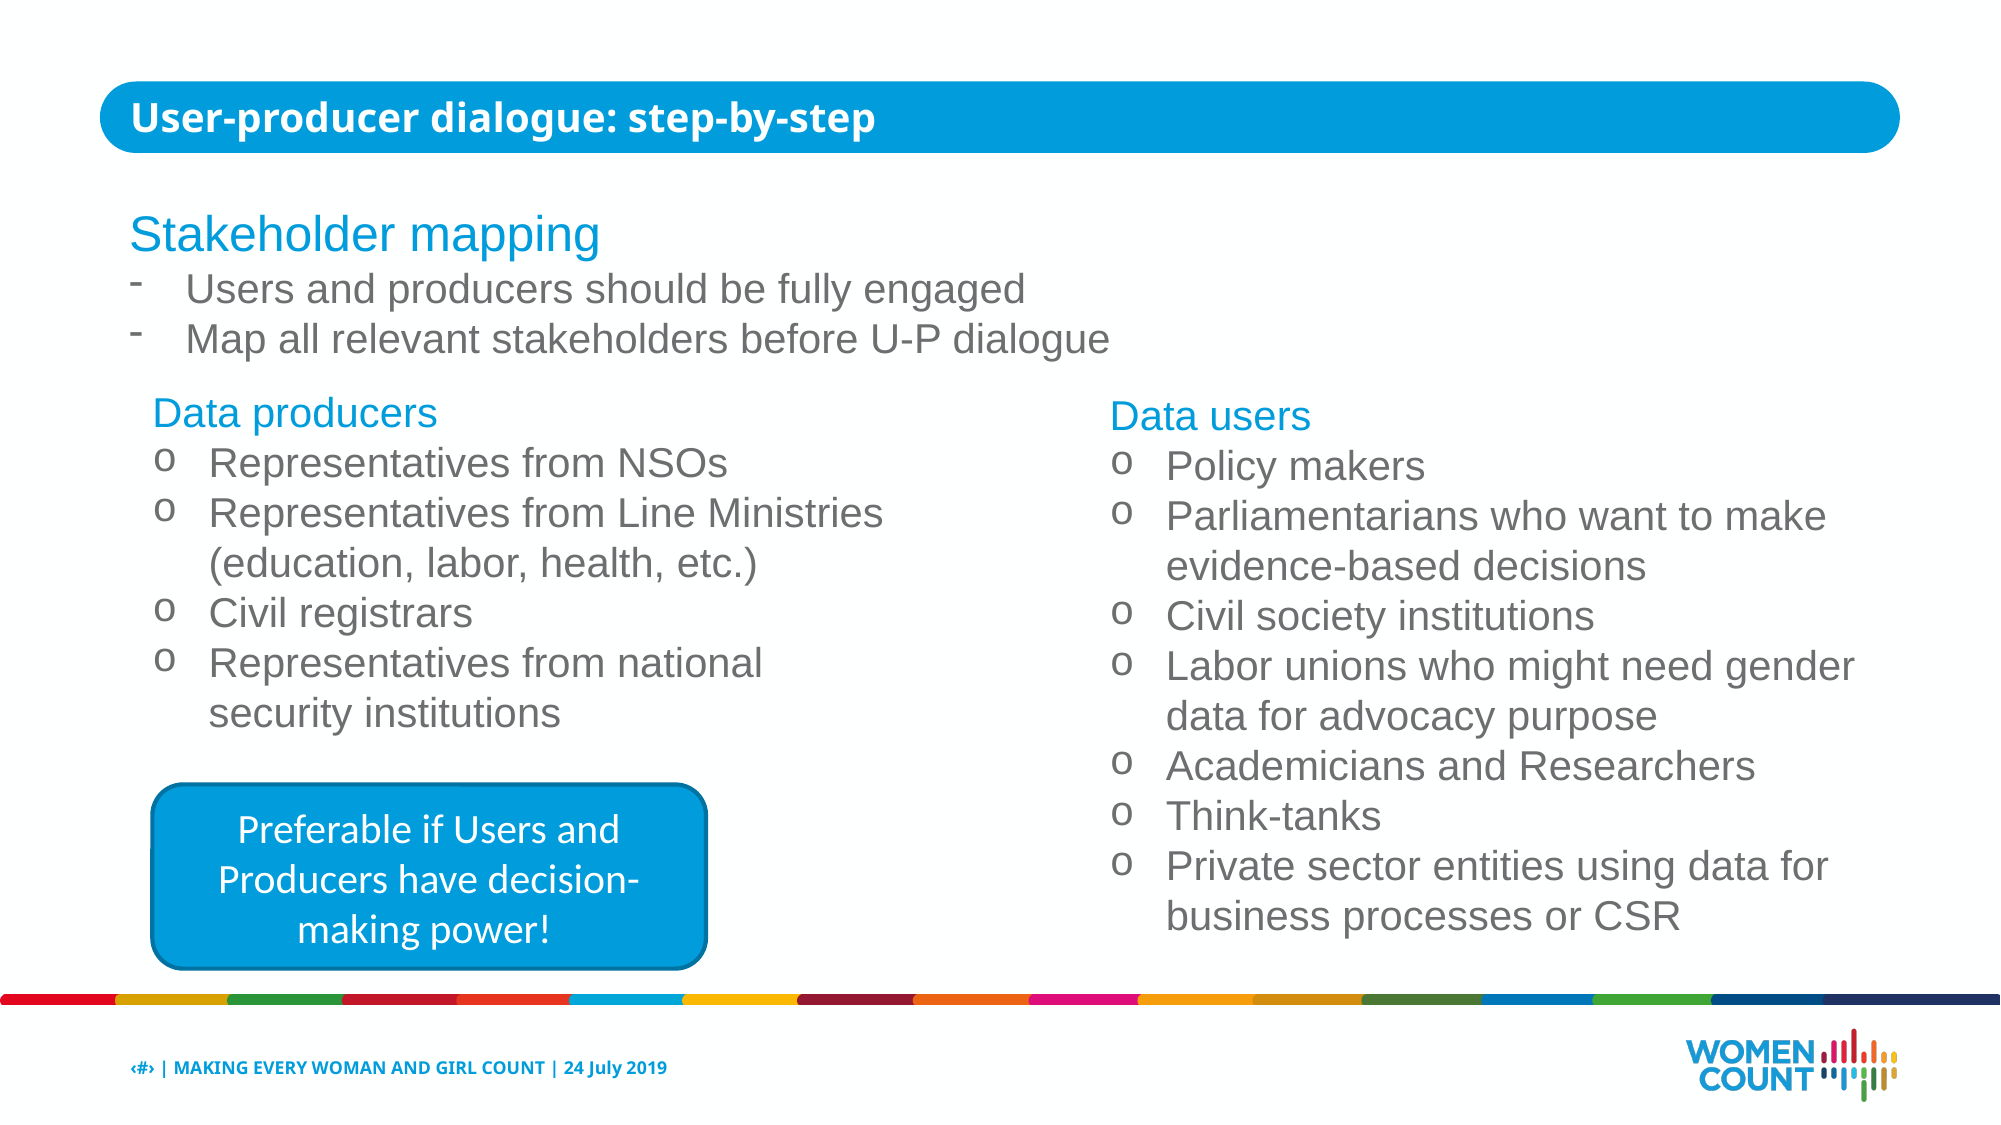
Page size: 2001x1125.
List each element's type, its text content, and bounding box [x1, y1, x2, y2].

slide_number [130, 1056, 1198, 1078]
text_box Preferable if Users and Producers have decision-making power! [150, 782, 709, 971]
text_box Data producers Representatives from NSOs Representatives from Line Ministries (education, labor, health, etc.) Civil registrars Representatives from national security institutions [152, 385, 917, 737]
list Stakeholder mapping Users and producers should be fully engaged Map all relevant stakeholders before U-P dialogue [129, 201, 1871, 364]
text_box Data users Policy makers Parliamentarians who want to make evidence-based decisions Civil society institutions Labor unions who might need gender data for advocacy purpose Academicians and Researchers Think-tanks Private sector entities using data for business processes or CSR [1109, 388, 1874, 940]
list User-producer dialogue: step-by-step [130, 92, 1872, 142]
